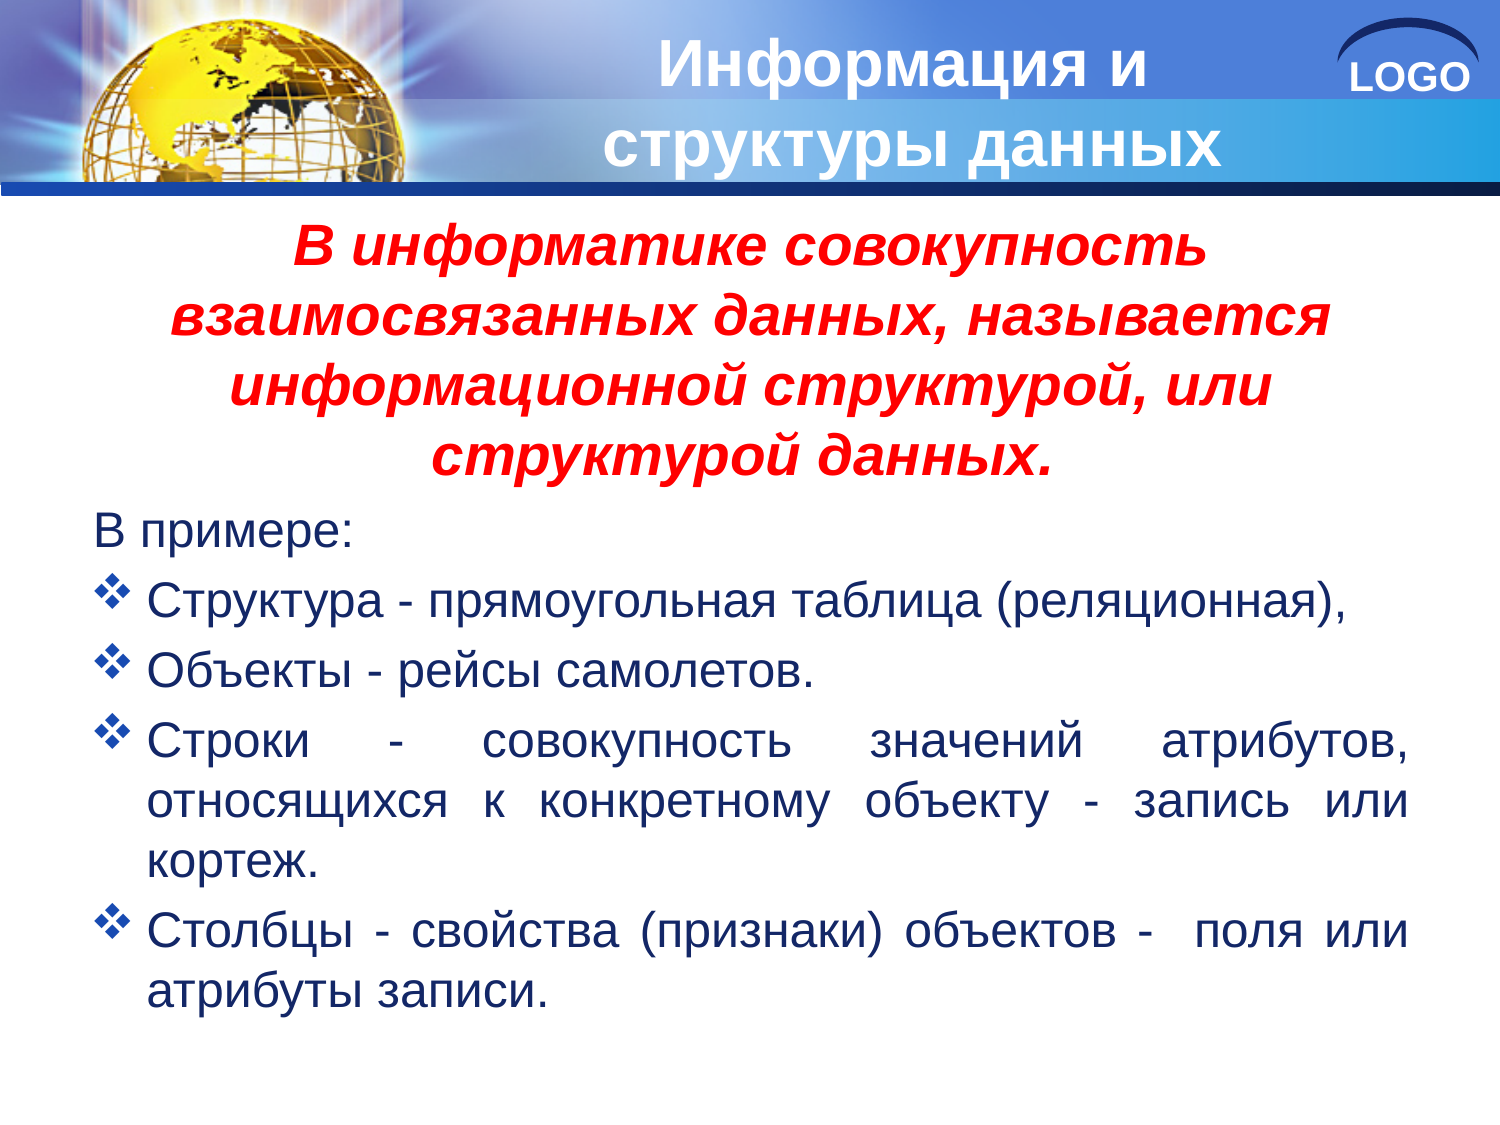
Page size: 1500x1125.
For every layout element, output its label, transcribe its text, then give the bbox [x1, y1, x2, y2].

title Информационные системы [298, 99, 412, 183]
picture [0, 0, 1500, 185]
title Информация и структуры данных [399, 19, 1425, 180]
list В информатике совокупность взаимосвязанных данных, называется информационной структурой, или структурой данных. В примере: Структура - прямоугольная таблица (реляционная), Объекты - рейсы самолетов. Строки - совокупность значений атрибутов, относящихся к конкретному объекту - запись или кортеж. Столбцы - свойства (признаки) объектов - поля или атрибуты записи. [75, 200, 1425, 1038]
